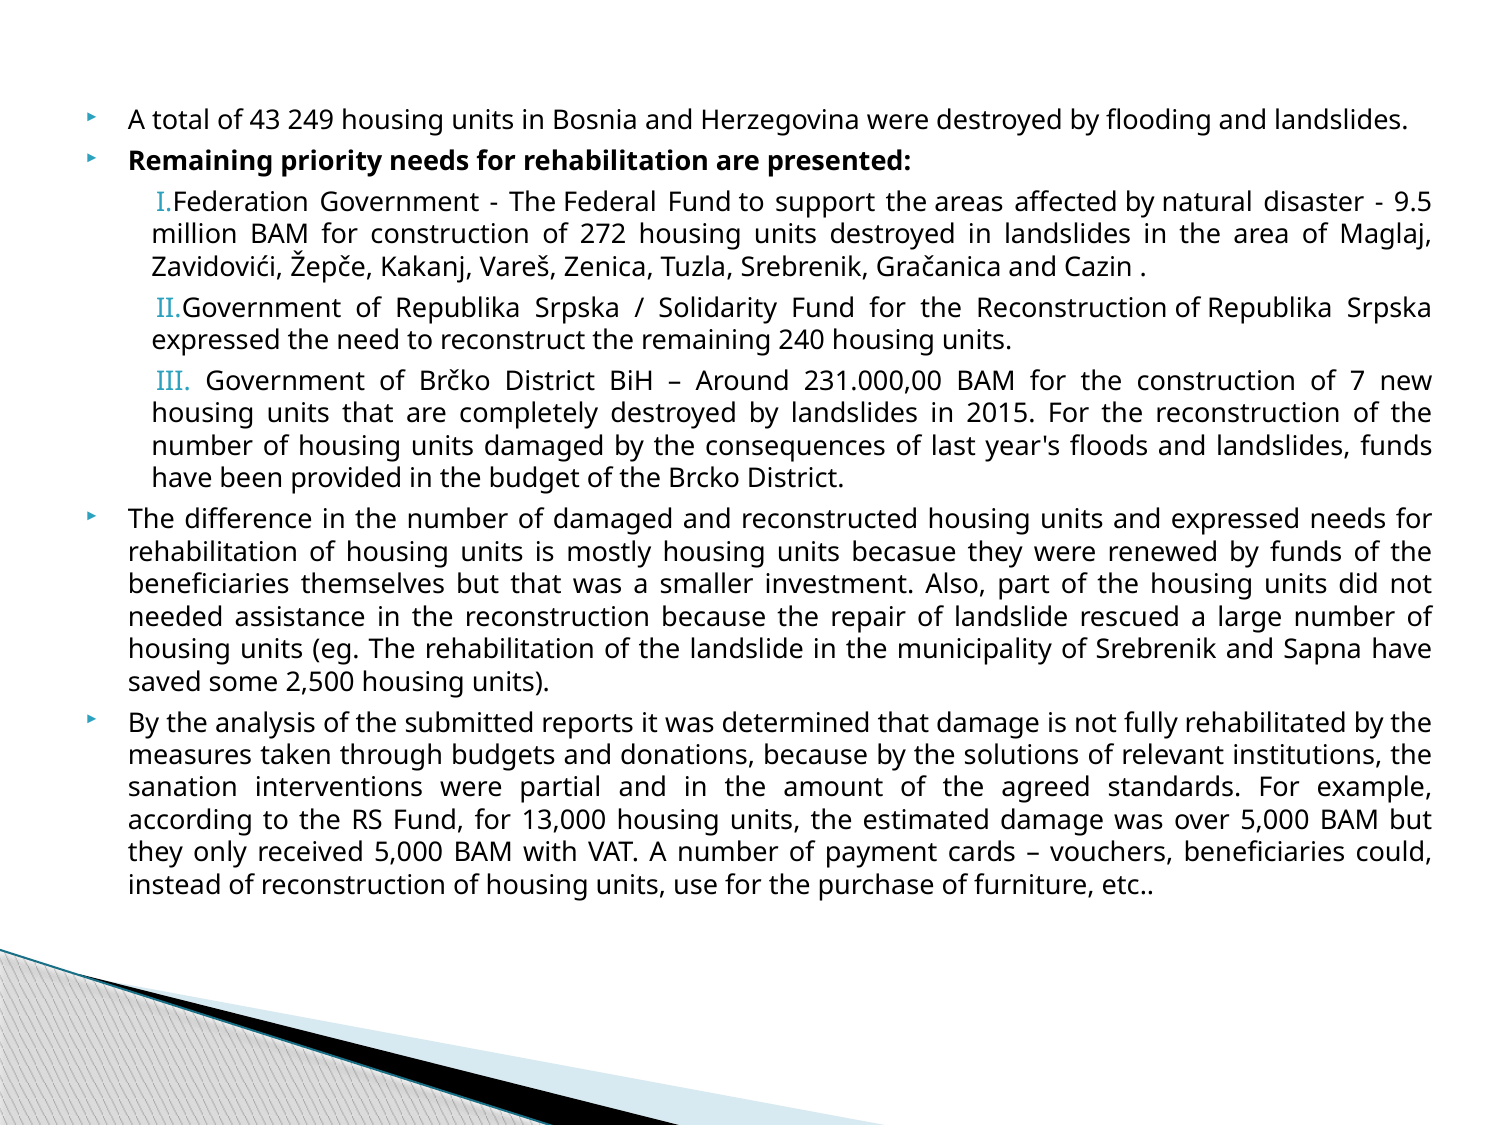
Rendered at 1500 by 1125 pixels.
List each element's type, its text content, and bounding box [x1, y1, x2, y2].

list A total of 43 249 housing units in Bosnia and Herzegovina were destroyed by flooding and landslides. Remaining priority needs for rehabilitation are presented: Federation Government - The Federal Fund to support the areas affected by natural disaster - 9.5 million BAM for construction of 272 housing units destroyed in landslides in the area of Maglaj, Zavidovići, Žepče, Kakanj, Vareš, Zenica, Tuzla, Srebrenik, Gračanica and Cazin . Government of Republika Srpska / Solidarity Fund for the Reconstruction of Republika Srpska expressed the need to reconstruct the remaining 240 housing units. Government of Brčko District BiH – Around 231.000,00 BAM for the construction of 7 new housing units that are completely destroyed by landslides in 2015. For the reconstruction of the number of housing units damaged by the consequences of last year's floods and landslides, funds have been provided in the budget of the Brcko District. The difference in the number of damaged and reconstructed housing units and expressed needs for rehabilitation of housing units is mostly housing units becasue they were renewed by funds of the beneficiaries themselves but that was a smaller investment. Also, part of the housing units did not needed assistance in the reconstruction because the repair of landslide rescued a large number of housing units (eg. The rehabilitation of the landslide in the municipality of Srebrenik and Sapna have saved some 2,500 housing units). By the analysis of the submitted reports it was determined that damage is not fully rehabilitated by the measures taken through budgets and donations, because by the solutions of relevant institutions, the sanation interventions were partial and in the amount of the agreed standards. For example, according to the RS Fund, for 13,000 housing units, the estimated damage was over 5,000 BAM but they only received 5,000 BAM with VAT. A number of payment cards – vouchers, beneficiaries could, instead of reconstruction of housing units, use for the purchase of furniture, etc.. [53, 54, 1447, 1035]
